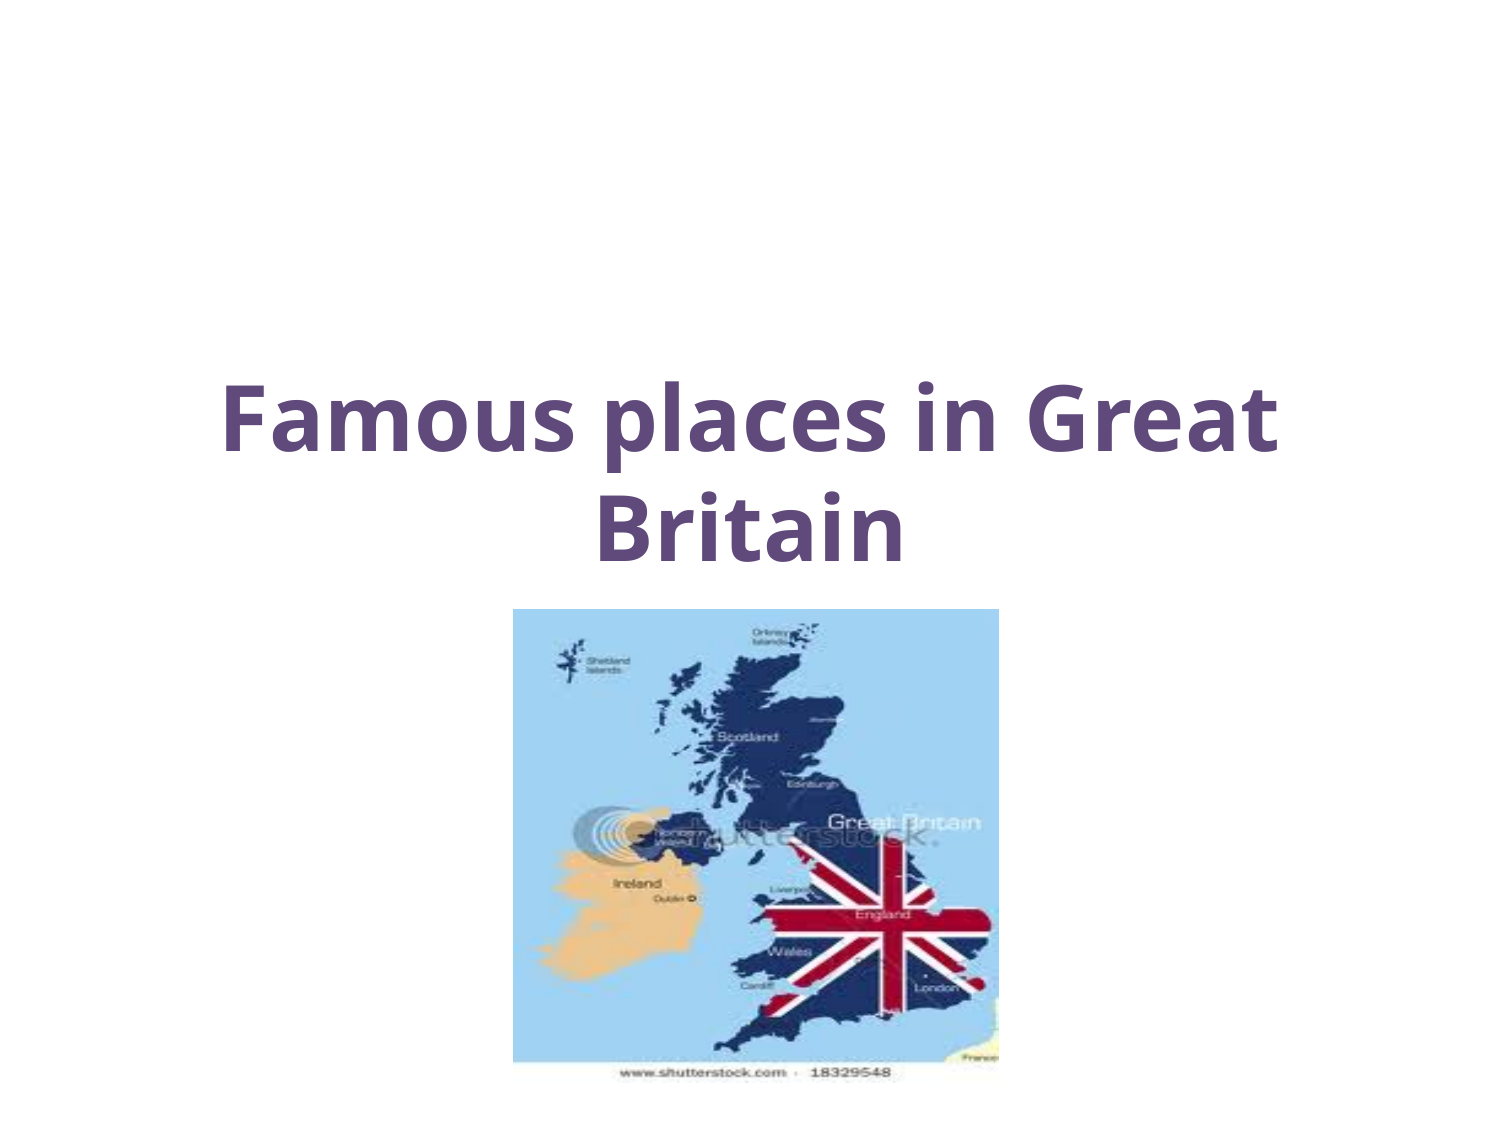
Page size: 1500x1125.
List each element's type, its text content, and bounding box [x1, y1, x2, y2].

title Famous places in Great Britain [112, 349, 1388, 591]
picture [513, 609, 999, 1083]
